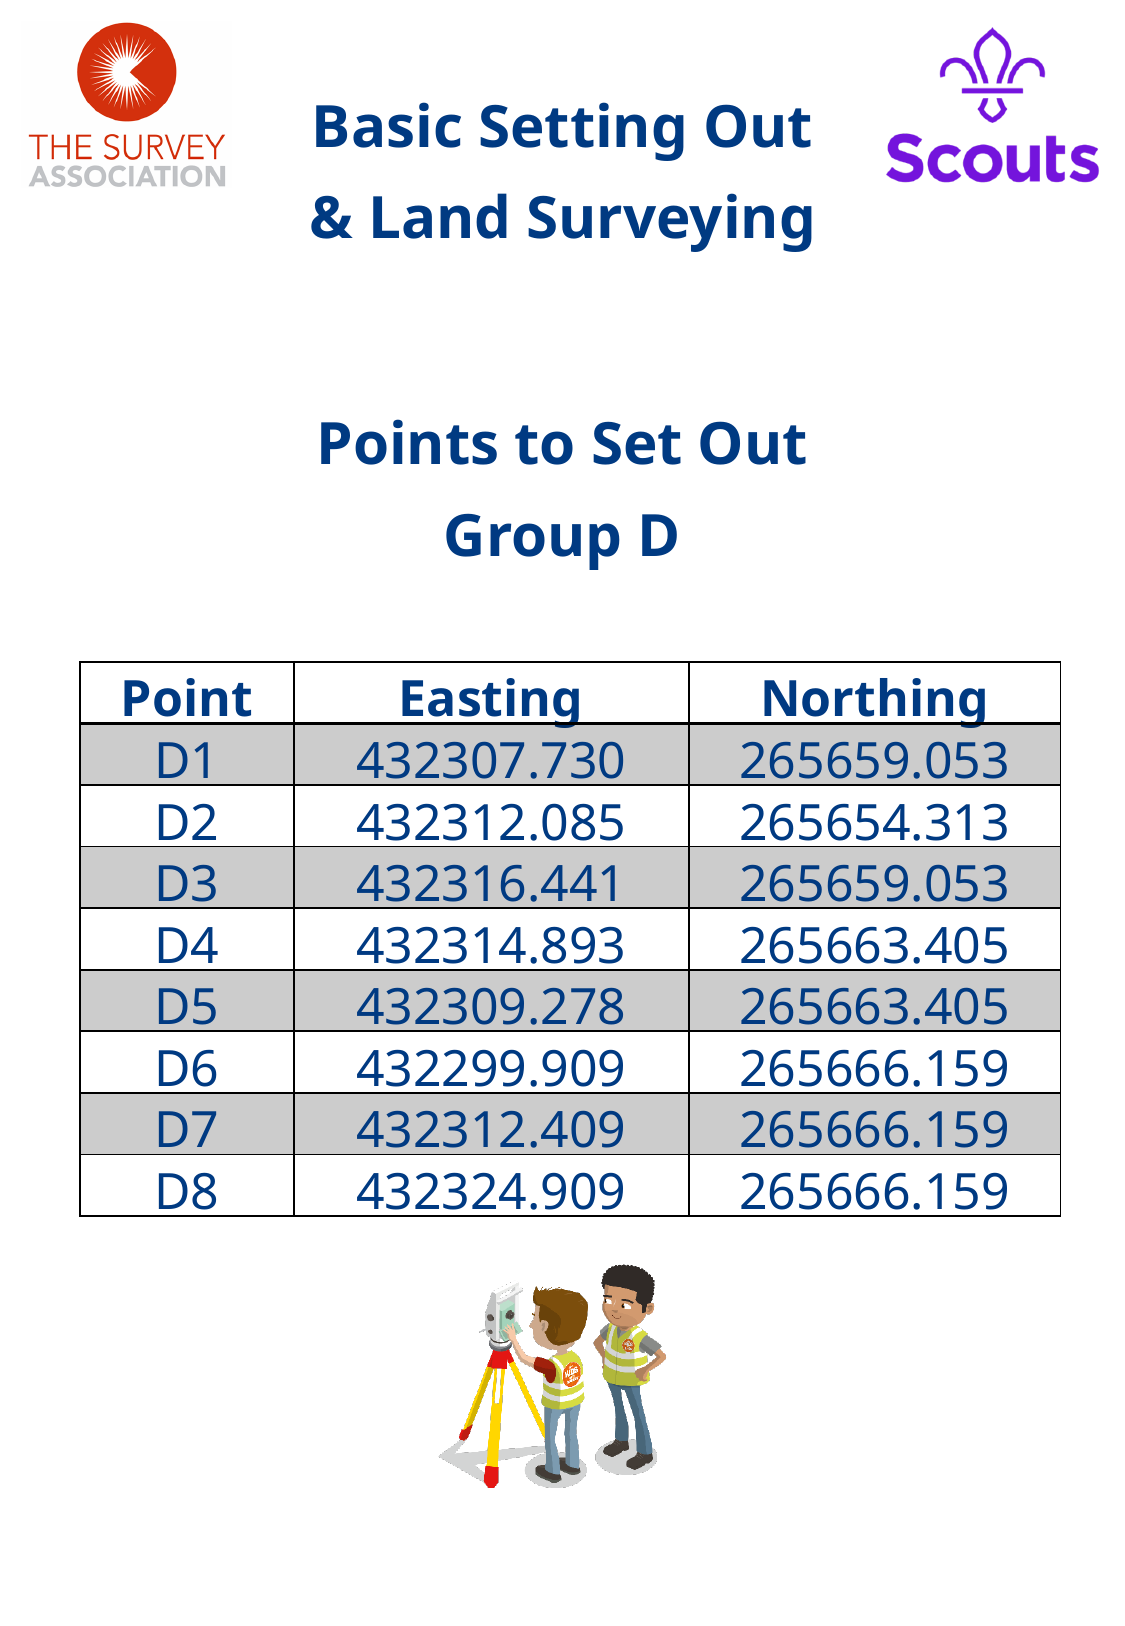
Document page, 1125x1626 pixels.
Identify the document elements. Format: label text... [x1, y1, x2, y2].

picture [369, 1240, 772, 1509]
picture [20, 20, 233, 189]
picture [880, 20, 1105, 189]
table_cell 265666.159 [690, 1094, 1060, 1154]
text_box Points to Set Out Group D [243, 394, 882, 576]
table_header Northing [690, 663, 1060, 722]
text_box Basic Setting Out & Land Surveying [243, 76, 882, 350]
table_cell D5 [81, 971, 293, 1030]
table_cell 265663.405 [690, 971, 1060, 1030]
table_cell 432312.085 [295, 786, 688, 846]
table_cell D8 [81, 1155, 293, 1215]
table_cell 432324.909 [295, 1155, 688, 1215]
table_cell D1 [81, 725, 293, 784]
table_cell 432299.909 [295, 1032, 688, 1092]
table_header Easting [295, 663, 688, 722]
table_cell 432316.441 [295, 847, 688, 907]
table_cell 265663.405 [690, 909, 1060, 969]
table_cell 432309.278 [295, 971, 688, 1030]
table_cell D6 [81, 1032, 293, 1092]
table_cell 265659.053 [690, 847, 1060, 907]
table_cell 265666.159 [690, 1155, 1060, 1215]
table_cell 265654.313 [690, 786, 1060, 846]
table_cell 265659.053 [690, 725, 1060, 784]
table_cell D2 [81, 786, 293, 846]
table_cell 432312.409 [295, 1094, 688, 1154]
table_cell 432314.893 [295, 909, 688, 969]
table_cell D7 [81, 1094, 293, 1154]
table_cell D3 [81, 847, 293, 907]
table_cell 265666.159 [690, 1032, 1060, 1092]
table_cell 432307.730 [295, 725, 688, 784]
table_cell D4 [81, 909, 293, 969]
table_header Point [81, 663, 293, 722]
